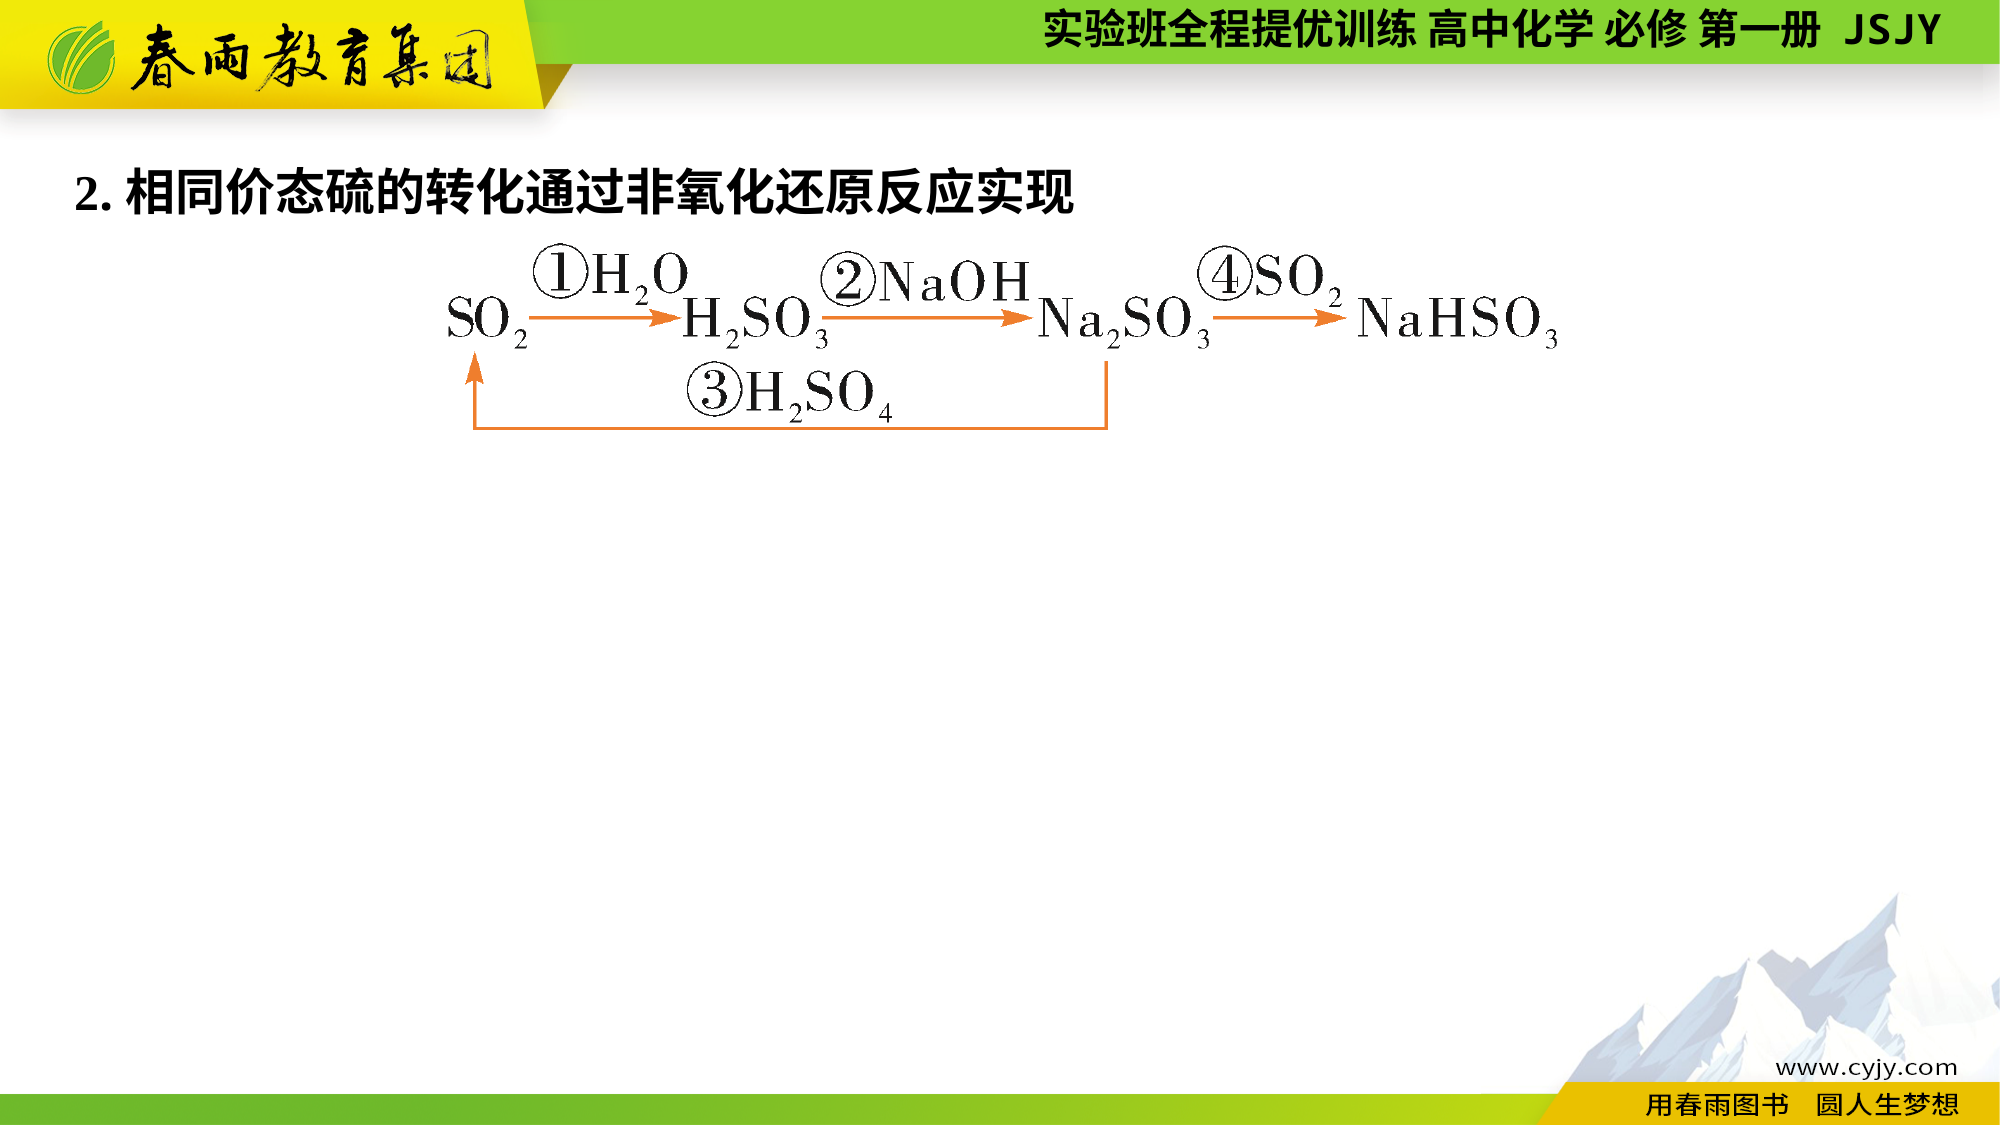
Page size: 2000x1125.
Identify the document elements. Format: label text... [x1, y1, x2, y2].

picture [0, 0, 2000, 1125]
list 2.相同价态硫的转化通过非氧化还原反应实现 [59, 122, 1944, 217]
